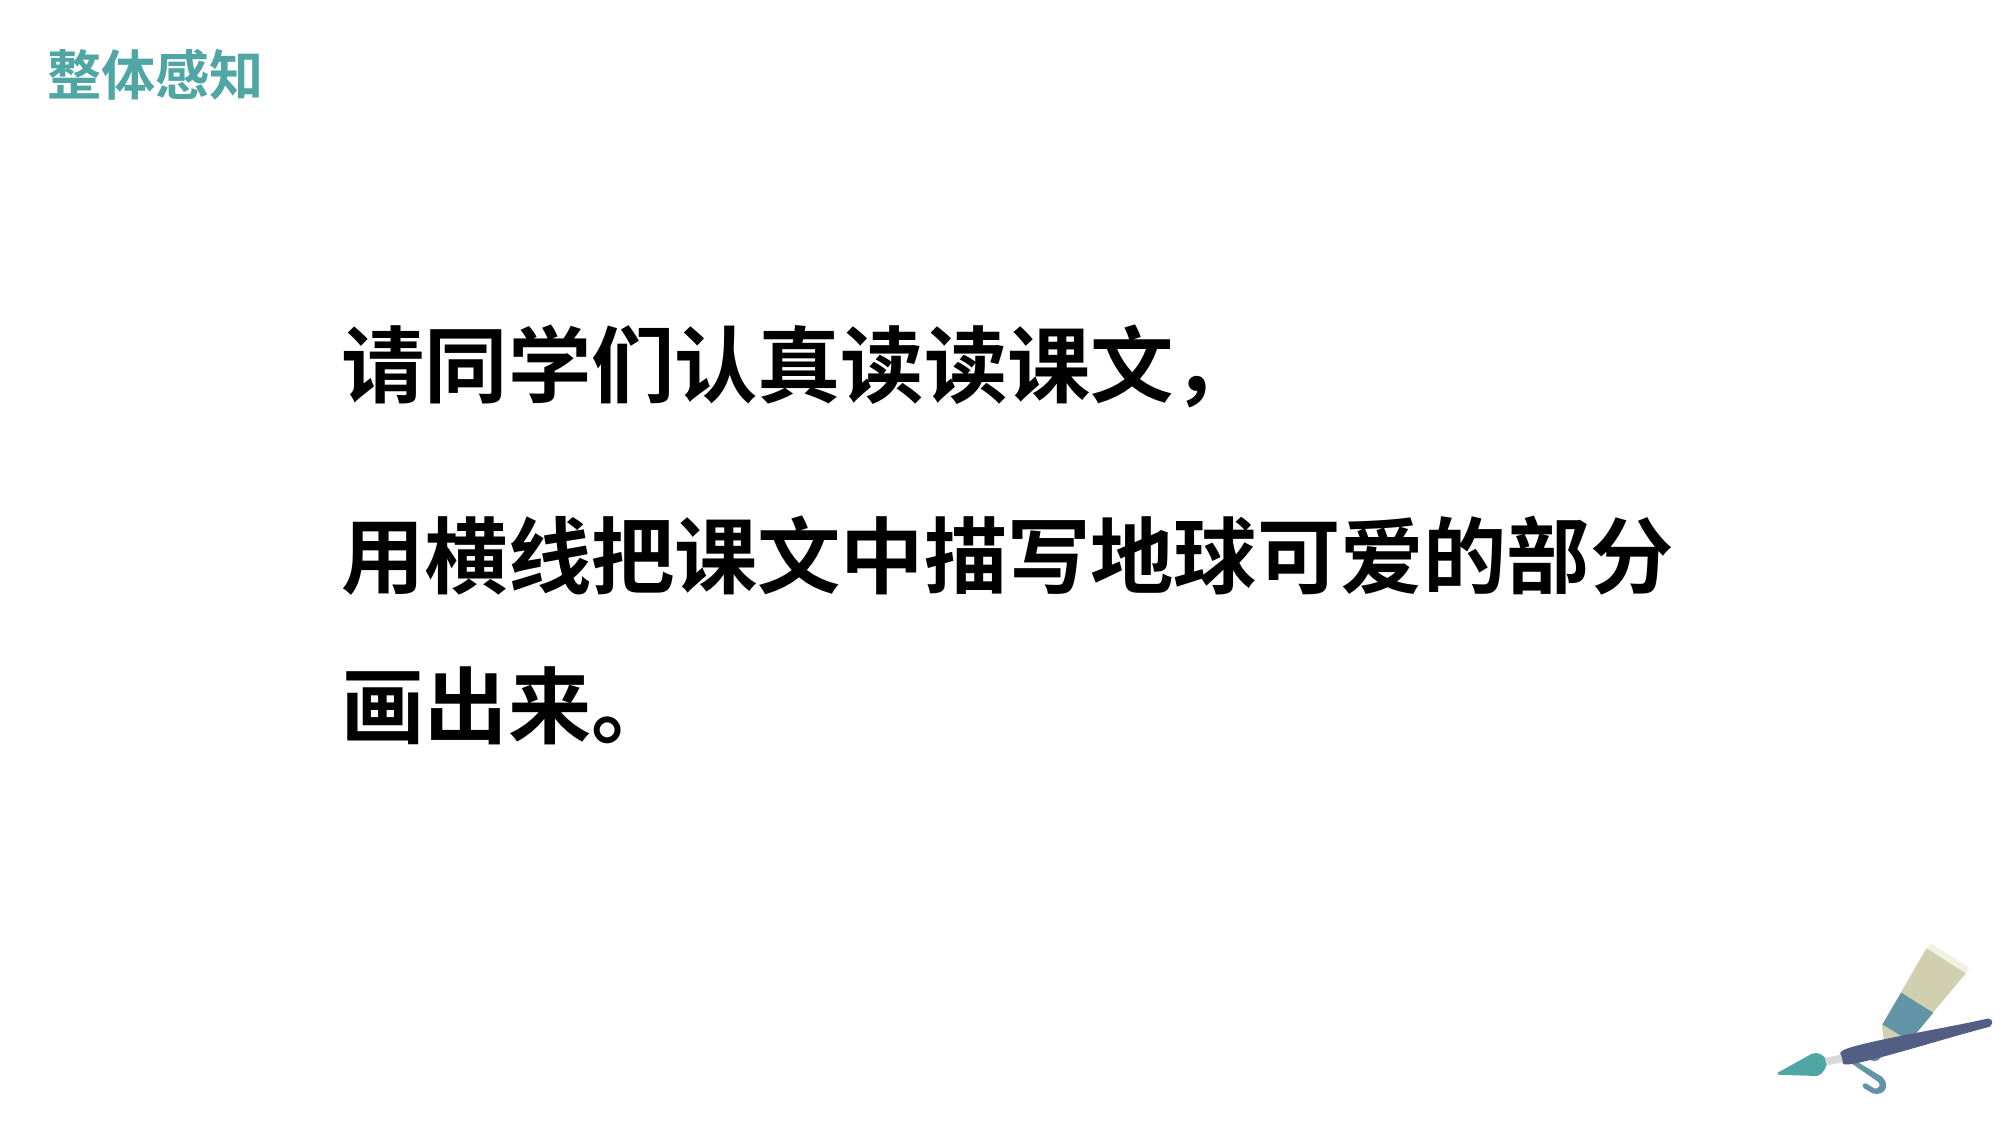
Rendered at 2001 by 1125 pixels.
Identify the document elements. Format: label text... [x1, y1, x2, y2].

text_box 请同学们认真读读课文， 用横线把课文中描写地球可爱的部分画出来。 [326, 255, 1721, 762]
text_box 整体感知 [32, 33, 347, 114]
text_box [1811, 945, 1974, 1125]
